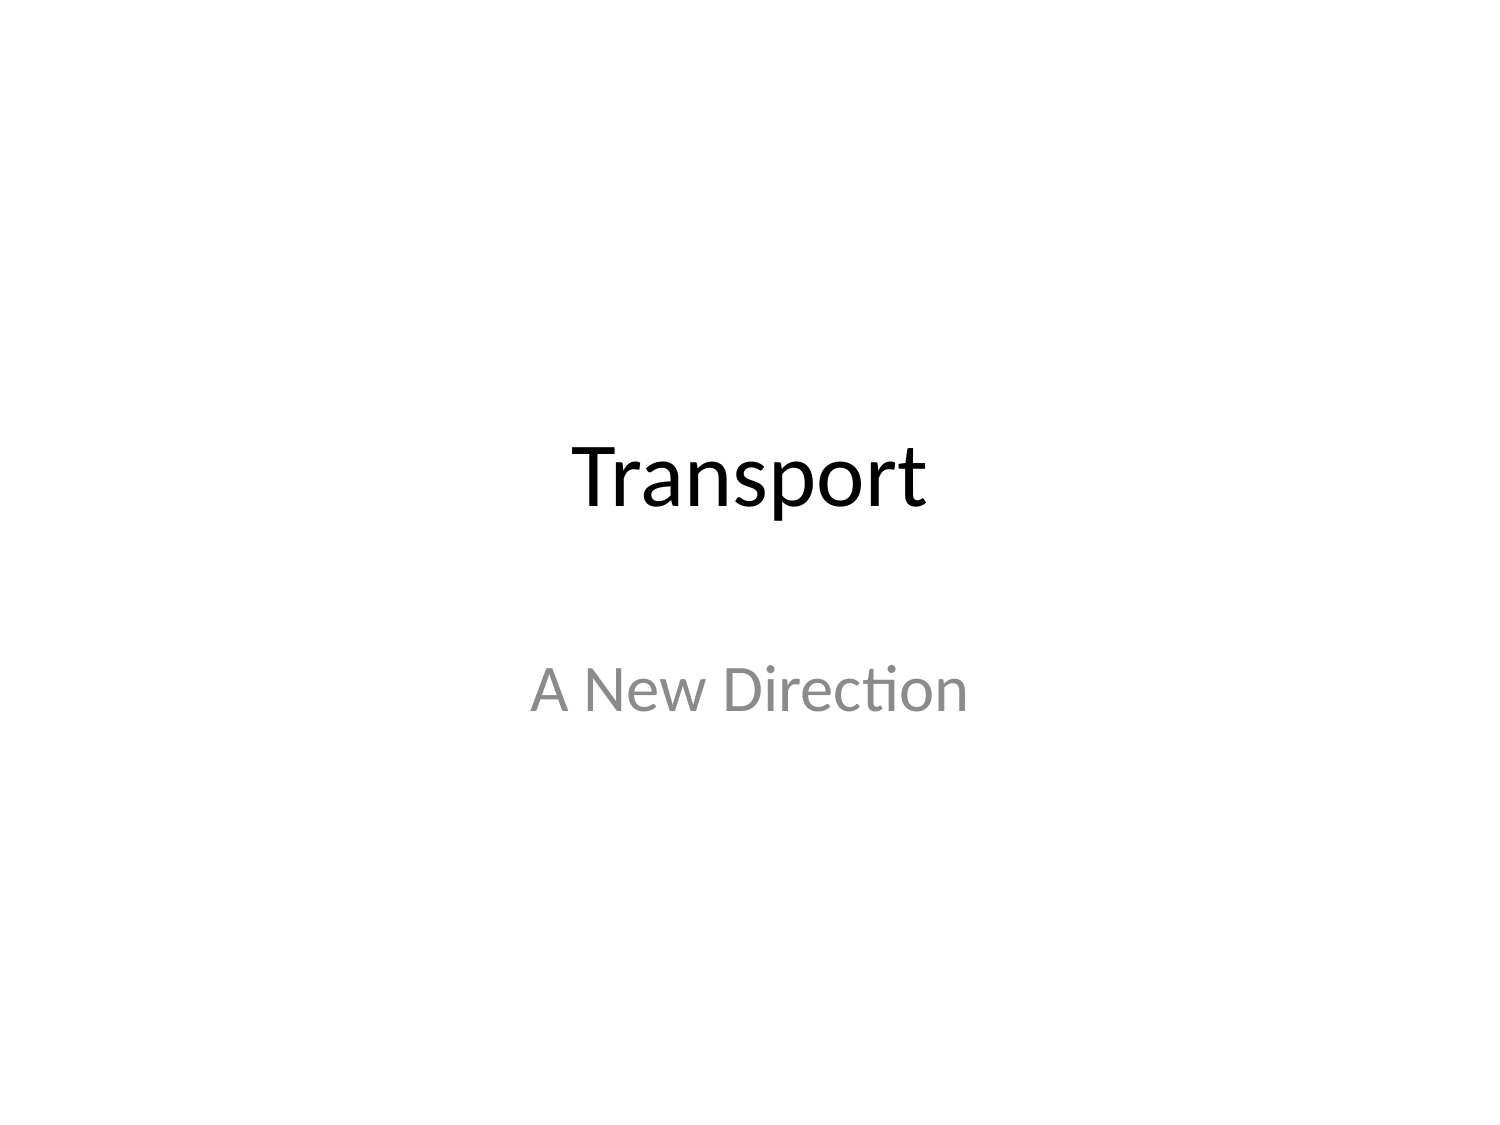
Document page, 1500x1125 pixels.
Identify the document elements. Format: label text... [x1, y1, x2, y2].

title Transport [112, 349, 1388, 591]
subtitle A New Direction [225, 637, 1275, 925]
